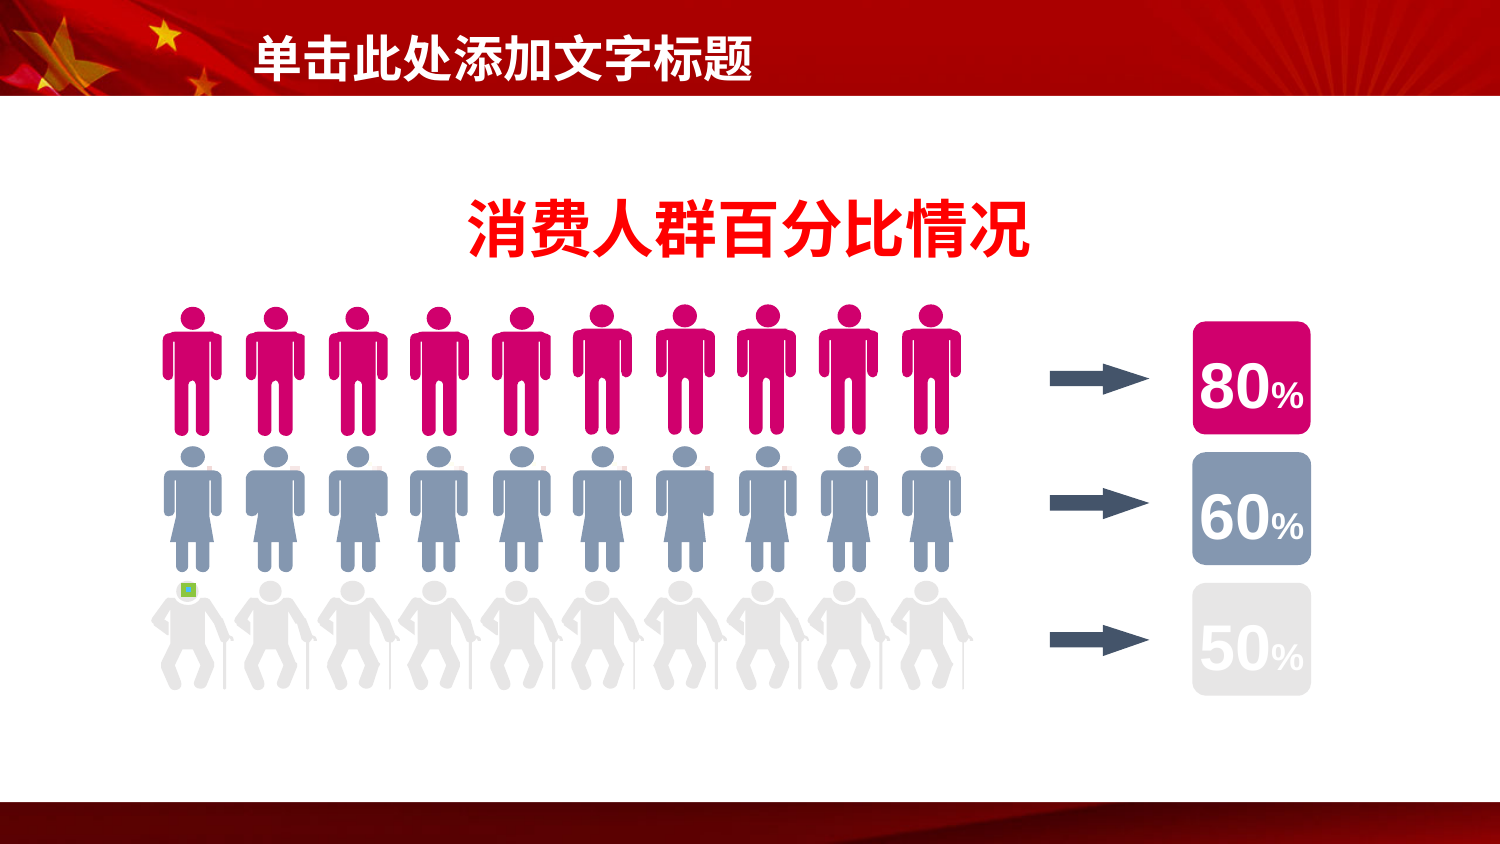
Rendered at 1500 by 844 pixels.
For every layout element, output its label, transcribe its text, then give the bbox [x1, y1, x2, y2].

picture [0, 803, 1500, 844]
text_box [1049, 624, 1150, 657]
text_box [162, 304, 961, 436]
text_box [1175, 582, 1328, 696]
text_box 单击此处添加文字标题 [238, 20, 768, 95]
picture [0, 0, 1500, 95]
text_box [1175, 452, 1328, 566]
text_box [1049, 487, 1150, 520]
text_box [1049, 363, 1150, 395]
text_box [1175, 321, 1328, 435]
text_box 消费人群百分比情况 [414, 144, 1083, 274]
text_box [150, 580, 973, 691]
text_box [163, 446, 961, 573]
